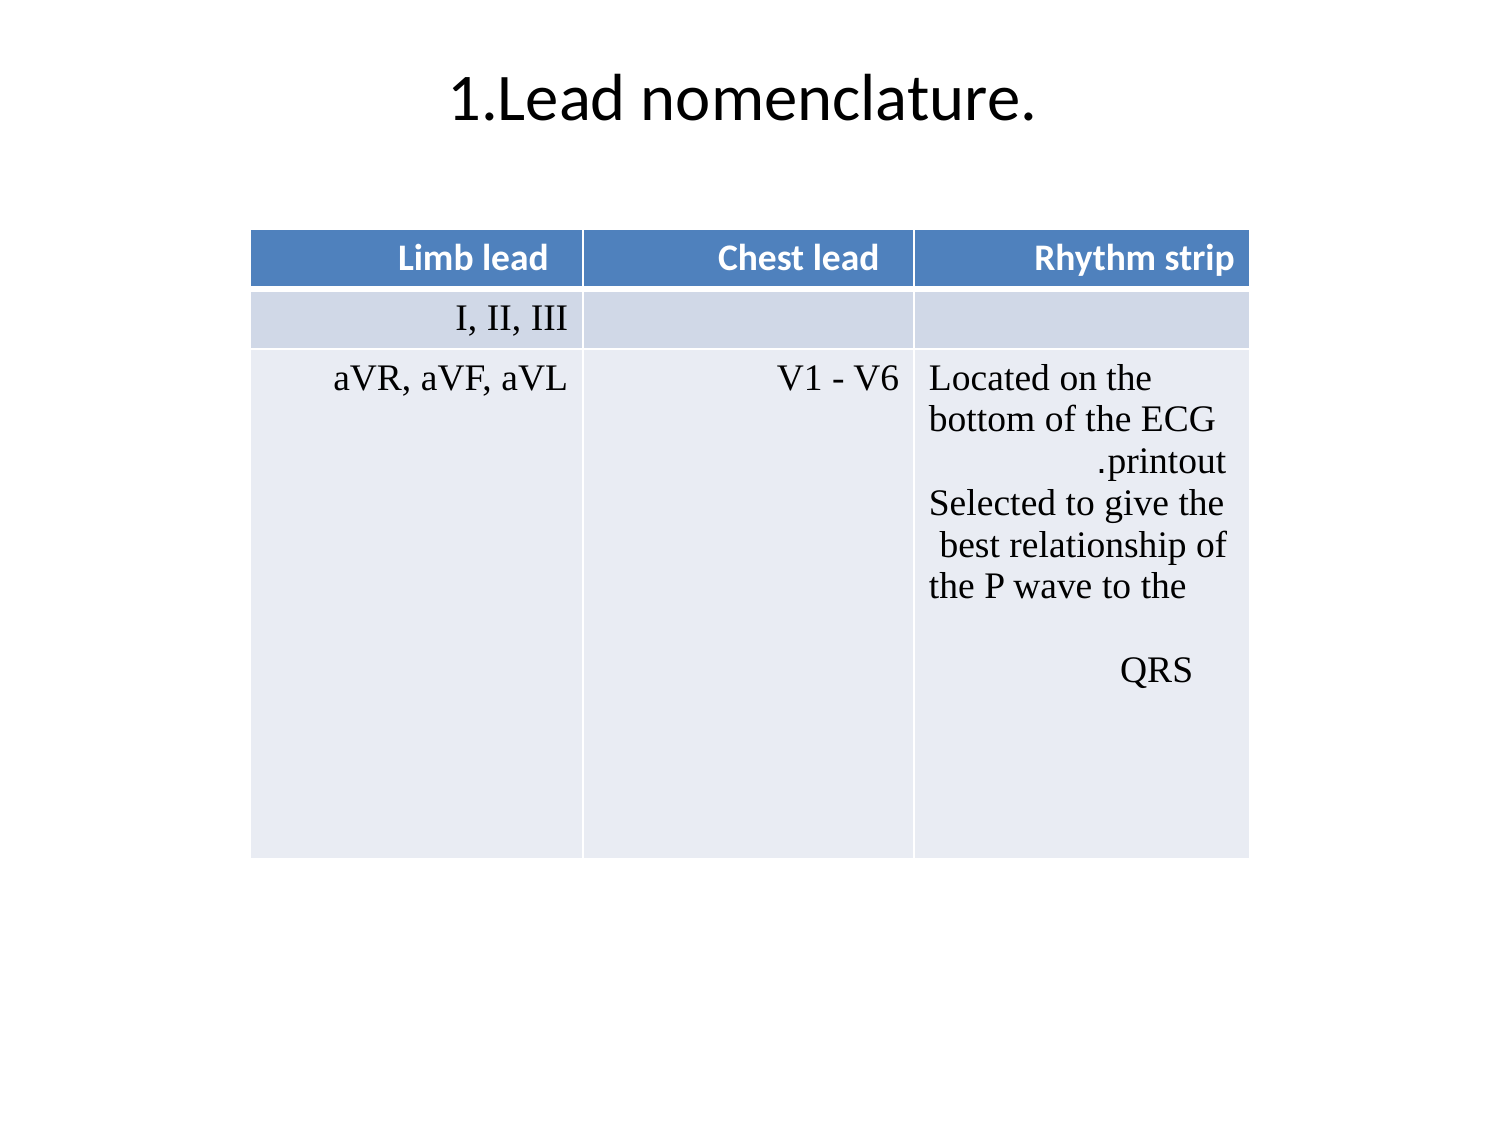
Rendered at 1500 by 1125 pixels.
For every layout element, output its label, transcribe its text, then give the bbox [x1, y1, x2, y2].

table_cell aVR, aVF, aVL [251, 350, 582, 858]
table_cell [915, 292, 1249, 348]
table_cell [584, 292, 913, 348]
table_cell I, II, III [251, 292, 582, 348]
table_header Chest lead [584, 230, 913, 286]
table_header Rhythm strip [915, 230, 1249, 286]
table_header Limb lead [251, 230, 582, 286]
table_cell Located on the bottom of the ECG printout. Selected to give the best relationship of the P wave to the QRS [915, 350, 1249, 858]
text_box Lead nomenclature. [0, 0, 1500, 186]
table_cell V1 - V6 [584, 350, 913, 858]
